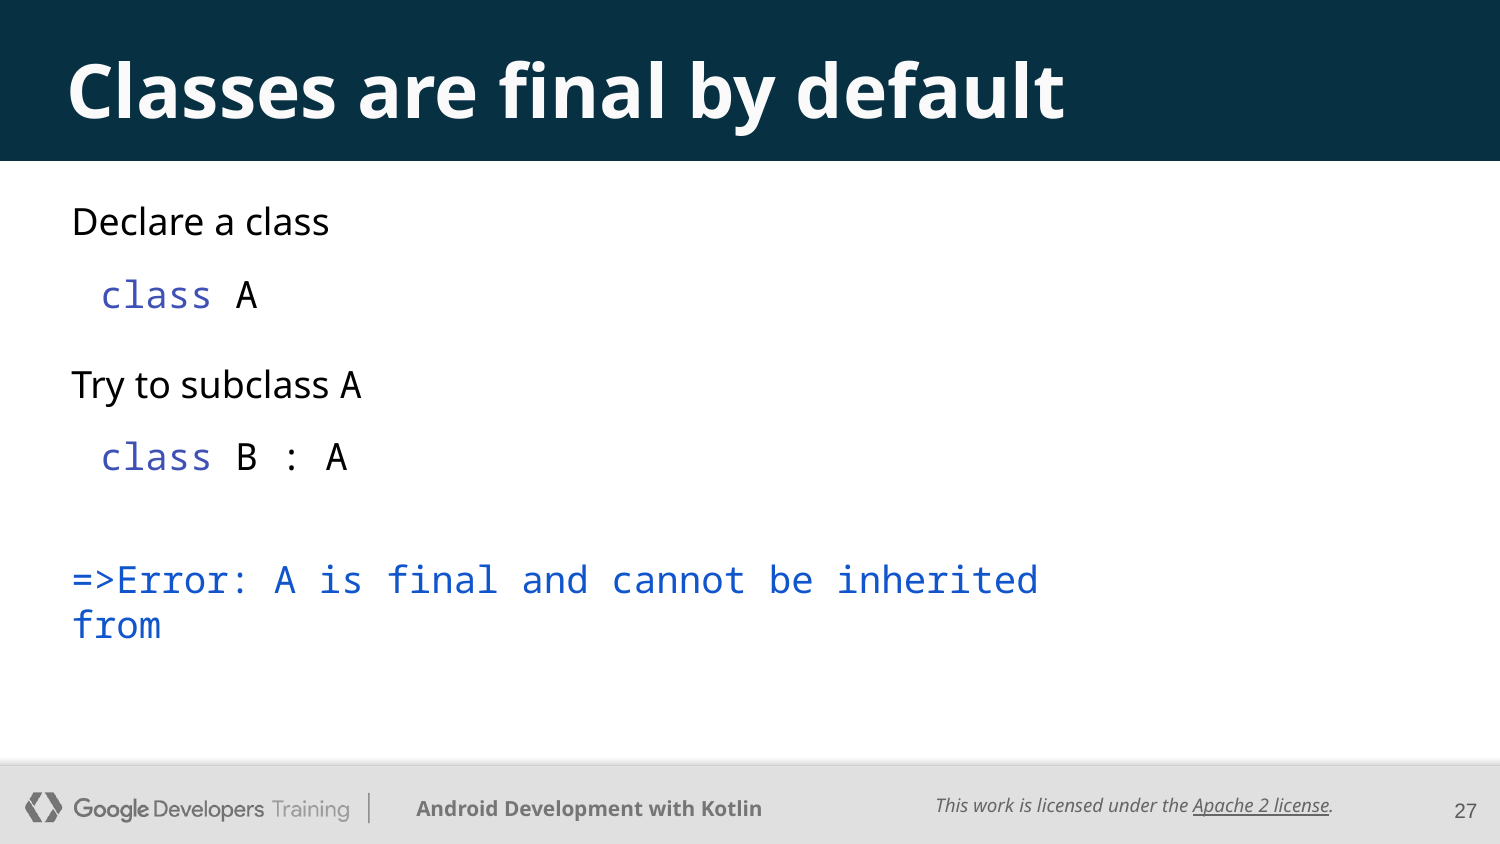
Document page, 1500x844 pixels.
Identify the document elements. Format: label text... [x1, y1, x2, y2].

picture [0, 161, 1500, 844]
title Classes are final by default [51, 28, 1449, 122]
list Try to subclass A class B : A [56, 339, 1437, 522]
slide_number ‹#› [1402, 777, 1493, 842]
list Declare a class class A [56, 176, 1449, 360]
text_box =>Error: A is final and cannot be inherited from [56, 541, 1114, 636]
